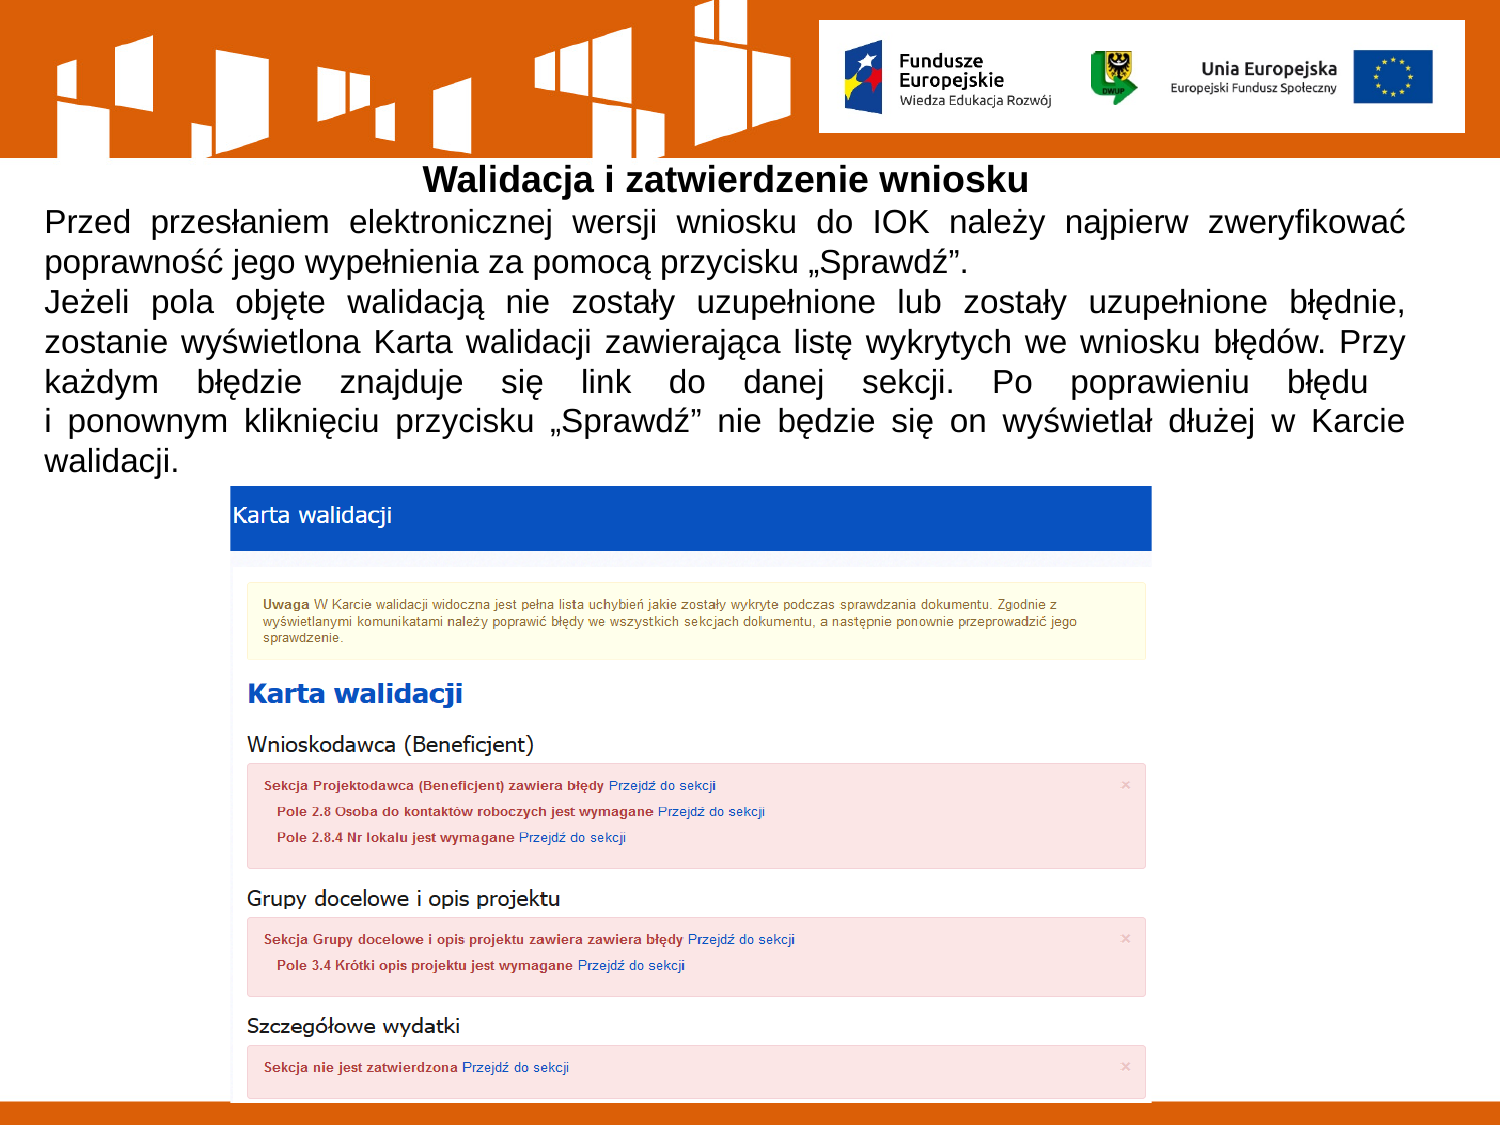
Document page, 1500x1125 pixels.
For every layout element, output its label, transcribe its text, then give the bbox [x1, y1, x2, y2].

text_box Walidacja i zatwierdzenie wniosku Przed przesłaniem elektronicznej wersji wniosku do IOK należy najpierw zweryfikować poprawność jego wypełnienia za pomocą przycisku „Sprawdź”. Jeżeli pola objęte walidacją nie zostały uzupełnione lub zostały uzupełnione błędnie, zostanie wyświetlona Karta walidacji zawierająca listę wykrytych we wniosku błędów. Przy każdym błędzie znajduje się link do danej sekcji. Po poprawieniu błędu i ponownym kliknięciu przycisku „Sprawdź” nie będzie się on wyświetlał dłużej w Karcie walidacji. [29, 147, 1424, 487]
text_box [819, 20, 1465, 133]
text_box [826, 21, 1450, 133]
picture [0, 0, 1500, 1125]
